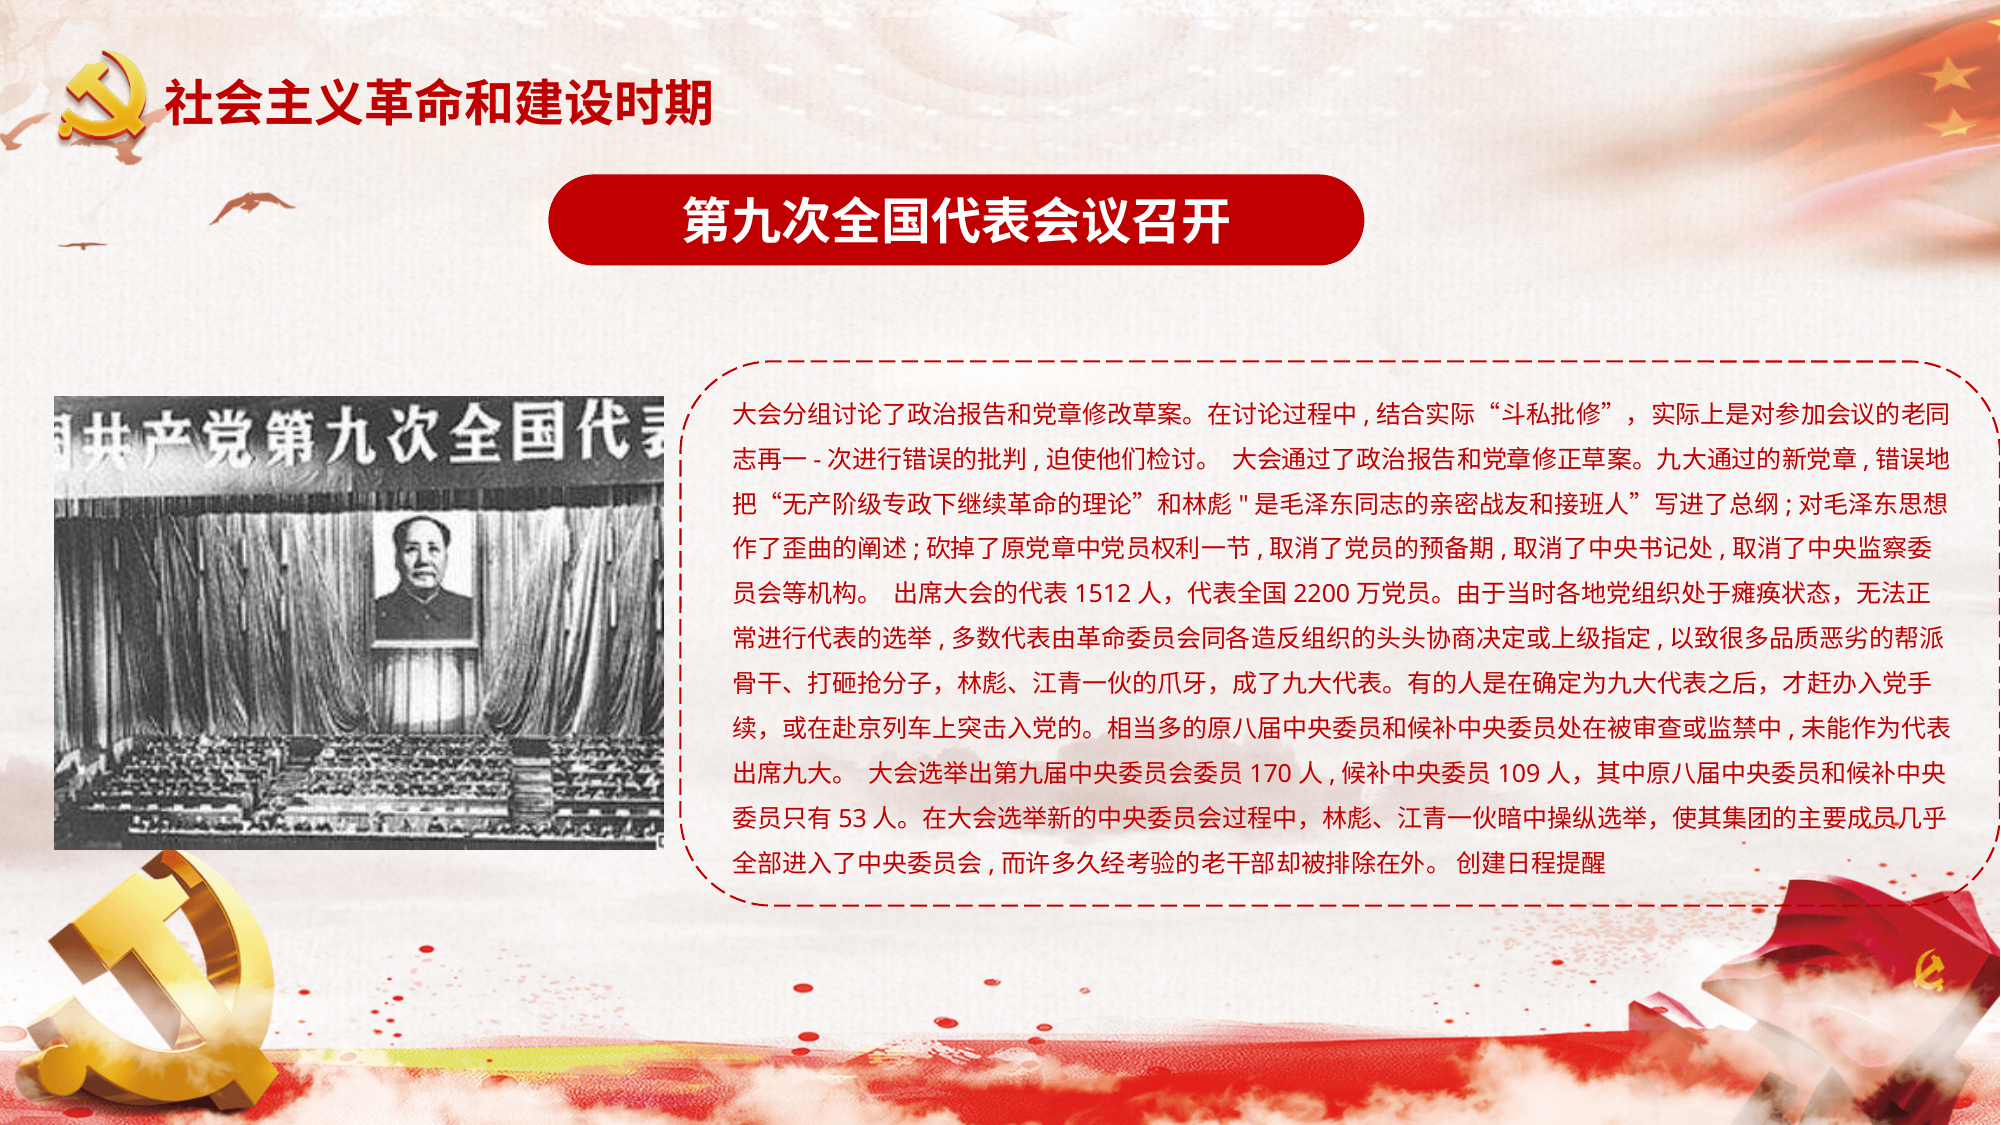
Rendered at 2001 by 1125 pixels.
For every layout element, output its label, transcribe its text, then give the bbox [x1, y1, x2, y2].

picture [0, 0, 2000, 1125]
text_box [679, 378, 2000, 907]
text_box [54, 50, 817, 150]
text_box 第九次全国代表会议召开 [547, 173, 1366, 267]
text_box 大会分组讨论了政治报告和党章修改草案。在讨论过程中,结合实际“斗私批修”，实际上是对参加会议的老同志再一-次进行错误的批判,迫使他们检讨。 大会通过了政治报告和党章修正草案。九大通过的新党章,错误地把“无产阶级专政下继续革命的理论”和林彪"是毛泽东同志的亲密战友和接班人”写进了总纲;对毛泽东思想作了歪曲的阐述;砍掉了原党章中党员权利一节,取消了党员的预备期,取消了中央书记处,取消了中央监察委员会等机构。 出席大会的代表1512人，代表全国2200万党员。由于当时各地党组织处于瘫痪状态，无法正常进行代表的选举,多数代表由革命委员会同各造反组织的头头协商决定或上级指定,以致很多品质恶劣的帮派骨干、打砸抢分子，林彪、江青一伙的爪牙，成了九大代表。有的人是在确定为九大代表之后，才赶办入党手续，或在赴京列车上突击入党的。相当多的原八届中央委员和候补中央委员处在被审查或监禁中,未能作为代表出席九大。 大会选举出第九届中央委员会委员170人,候补中央委员109人，其中原八届中央委员和候补中央委员只有53人。在大会选举新的中央委员会过程中，林彪、江青一伙暗中操纵选举，使其集团的主要成员几乎全部进入了中央委员会,而许多久经考验的老干部却被排除在外。 创建日程提醒 [717, 376, 1967, 885]
text_box [721, 360, 1961, 376]
